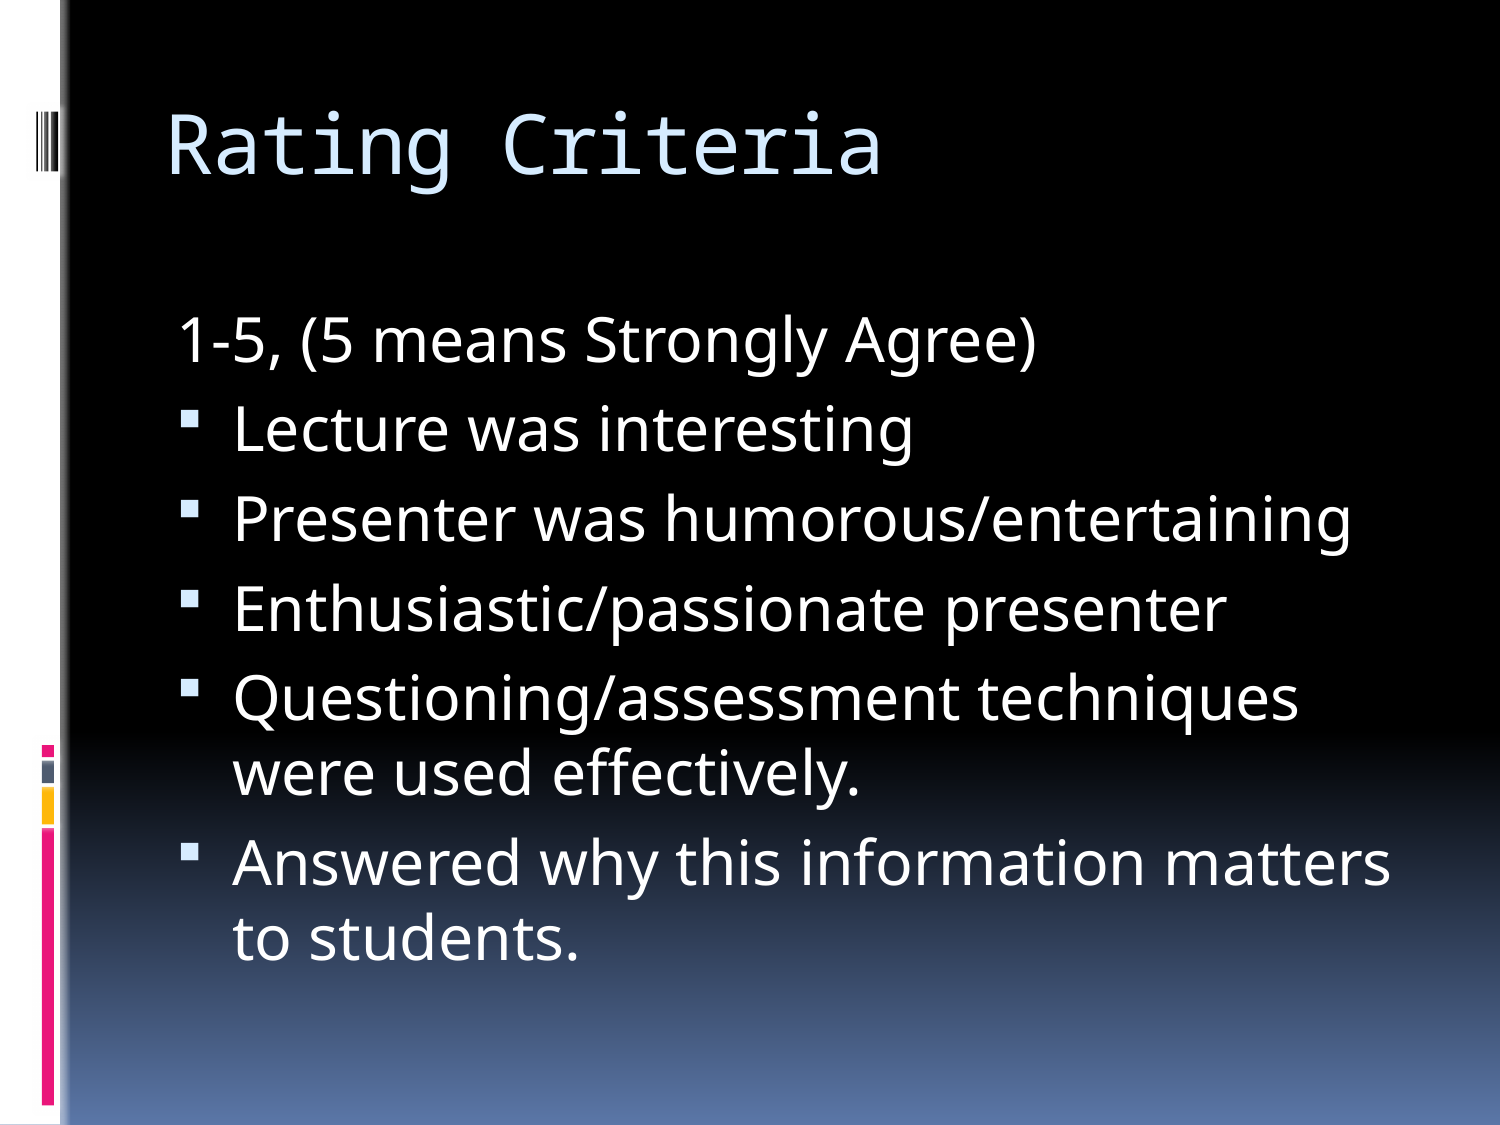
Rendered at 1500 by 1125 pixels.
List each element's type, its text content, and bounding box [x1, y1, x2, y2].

title Rating Criteria [150, 83, 1425, 234]
list 1-5, (5 means Strongly Agree) Lecture was interesting Presenter was humorous/entertaining Enthusiastic/passionate presenter Questioning/assessment techniques were used effectively. Answered why this information matters to students. [150, 292, 1425, 1043]
